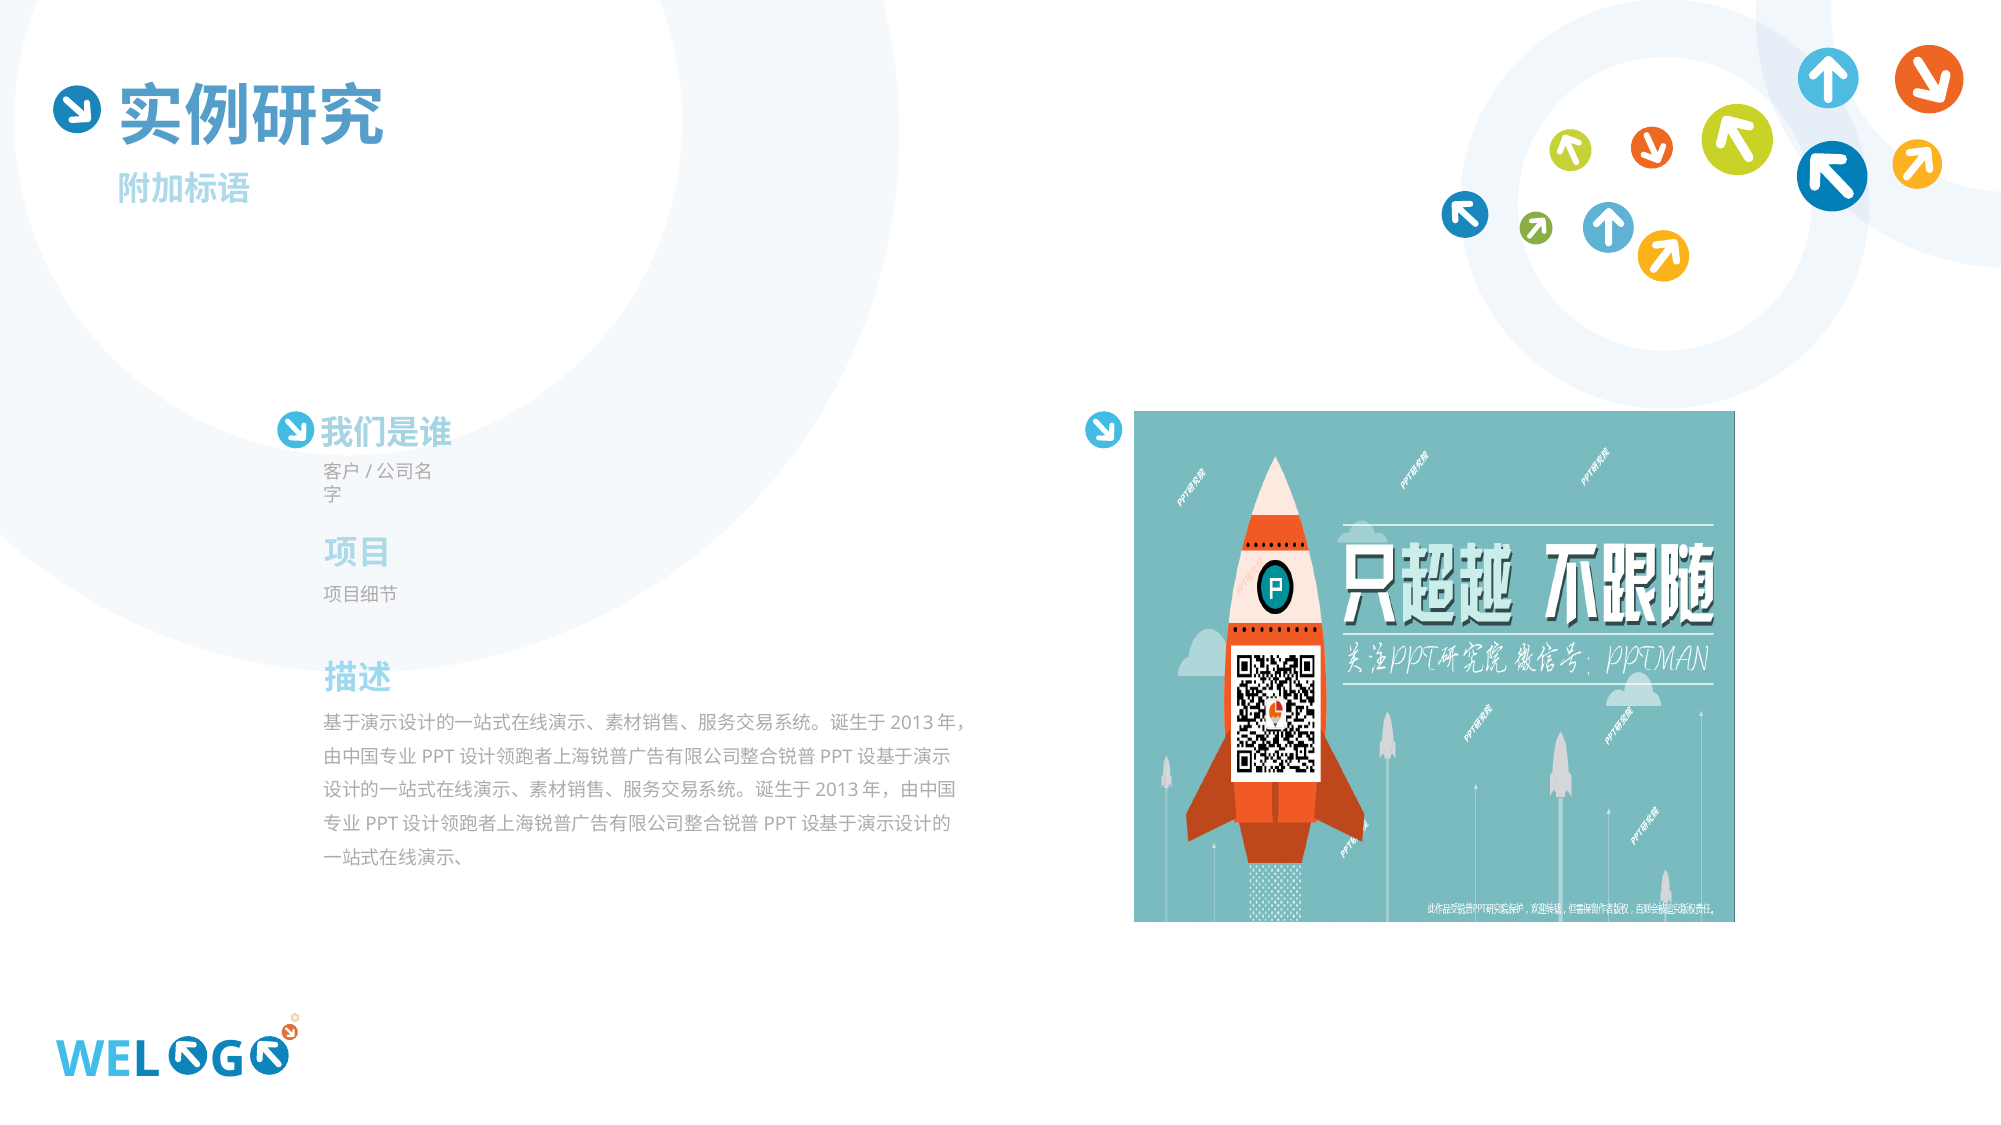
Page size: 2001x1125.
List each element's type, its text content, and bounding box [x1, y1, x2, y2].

text_box 我们是谁 [305, 403, 474, 459]
text_box 附加标语 [103, 159, 270, 215]
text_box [277, 411, 315, 449]
text_box 客户/公司名字 [308, 452, 458, 513]
text_box 基于演示设计的一站式在线演示、素材销售、服务交易系统。诞生于2013年，由中国专业PPT设计领跑者上海锐普广告有限公司整合锐普PPT设基于演示设计的一站式在线演示、素材销售、服务交易系统。诞生于2013年，由中国专业PPT设计领跑者上海锐普广告有限公司整合锐普PPT设基于演示设计的一站式在线演示、 [308, 692, 982, 898]
text_box 实例研究 [103, 65, 421, 161]
picture [1134, 411, 1735, 922]
text_box 项目 [310, 524, 409, 575]
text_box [1085, 411, 1123, 449]
text_box 项目细节 [308, 575, 422, 613]
text_box 描述 [310, 648, 409, 692]
